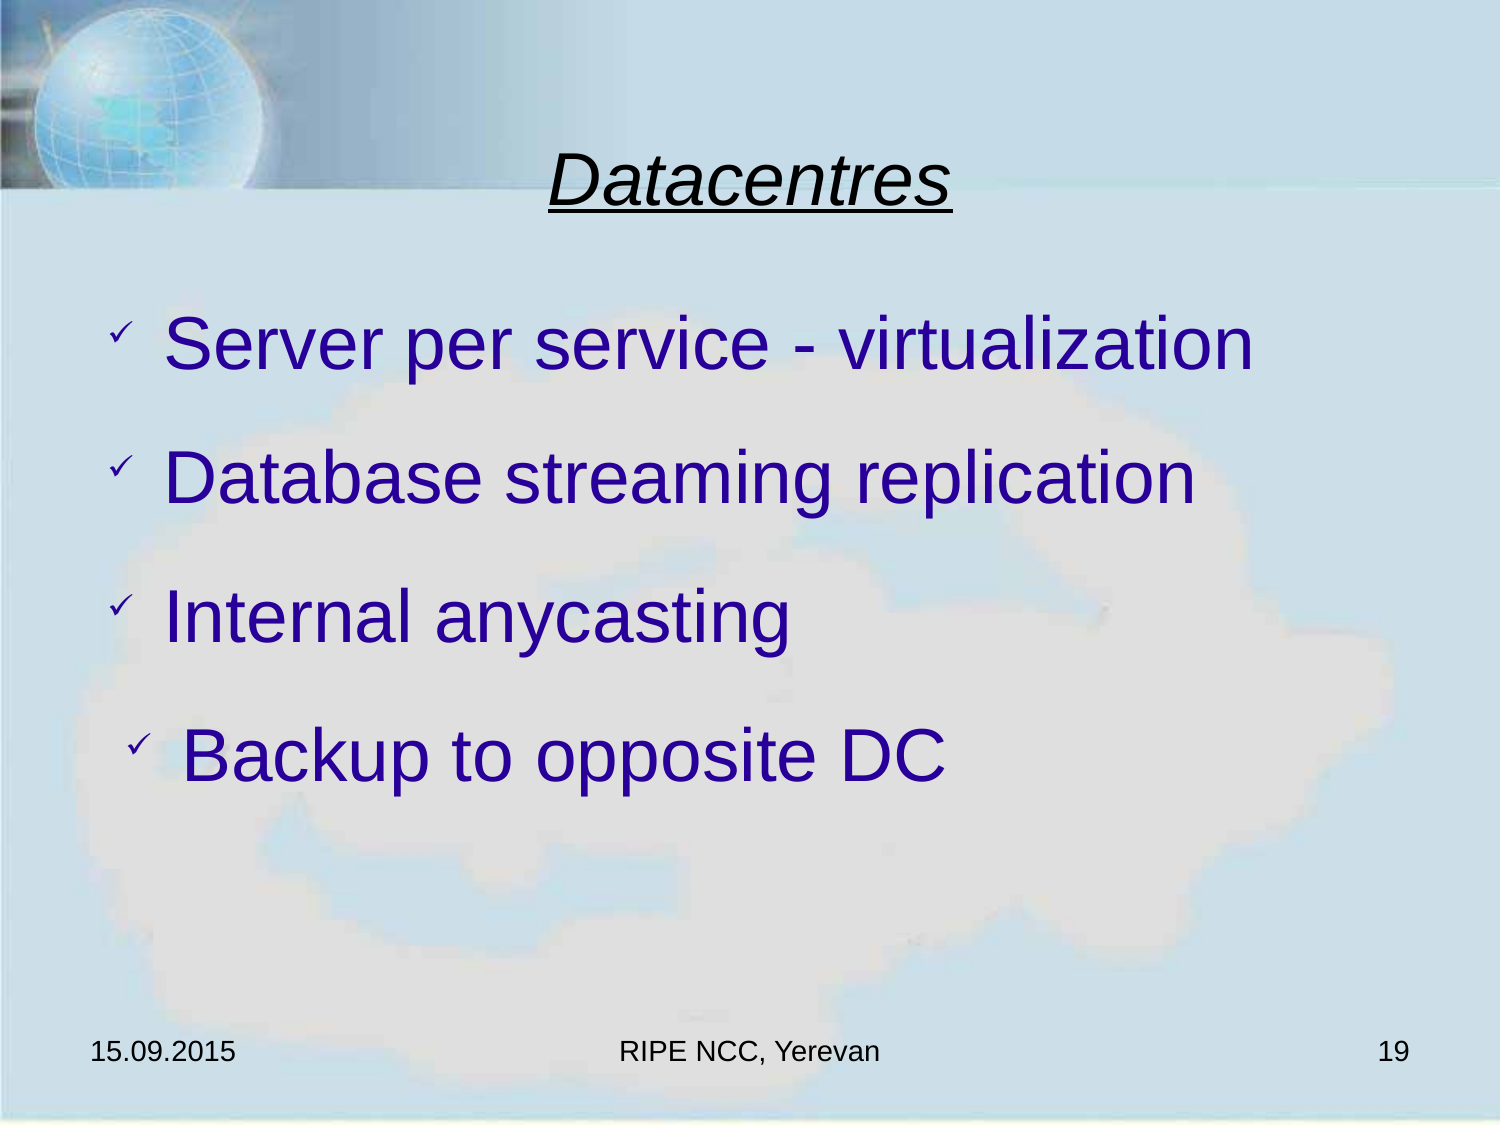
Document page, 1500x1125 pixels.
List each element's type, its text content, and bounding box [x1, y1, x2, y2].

title Datacentres [106, 82, 1394, 271]
text_box Database streaming replication [107, 409, 1393, 532]
text_box Internal anycasting [107, 548, 1393, 672]
text_box Backup to opposite DC [124, 687, 1411, 811]
footer RIPE NCC, Yerevan [512, 1024, 988, 1103]
slide_number 19 [1074, 1024, 1426, 1103]
picture [0, 0, 1500, 1125]
text_box Server per service - virtualization [107, 275, 1393, 399]
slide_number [74, 1024, 426, 1103]
